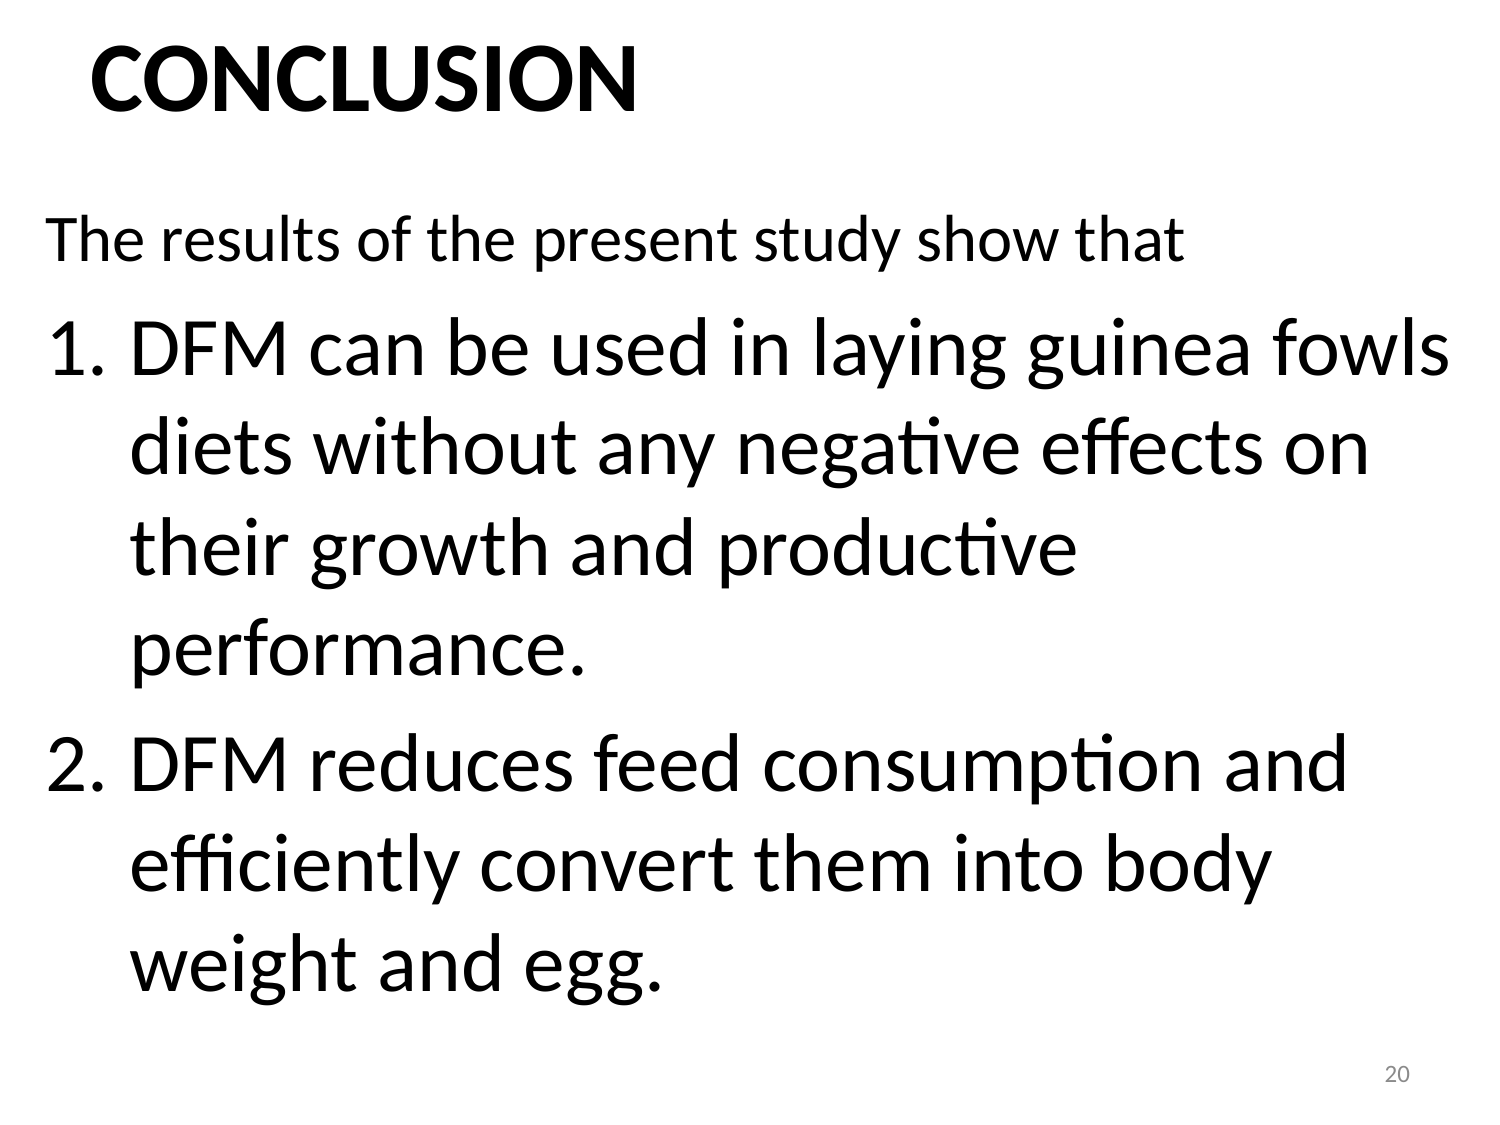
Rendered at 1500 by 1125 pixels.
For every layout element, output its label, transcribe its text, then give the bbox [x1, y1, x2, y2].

slide_number 20 [1074, 1042, 1425, 1103]
title CONCLUSION [75, 45, 1425, 187]
list The results of the present study show that DFM can be used in laying guinea fowls diets without any negative effects on their growth and productive performance. DFM reduces feed consumption and efficiently convert them into body weight and egg. [30, 187, 1475, 1059]
